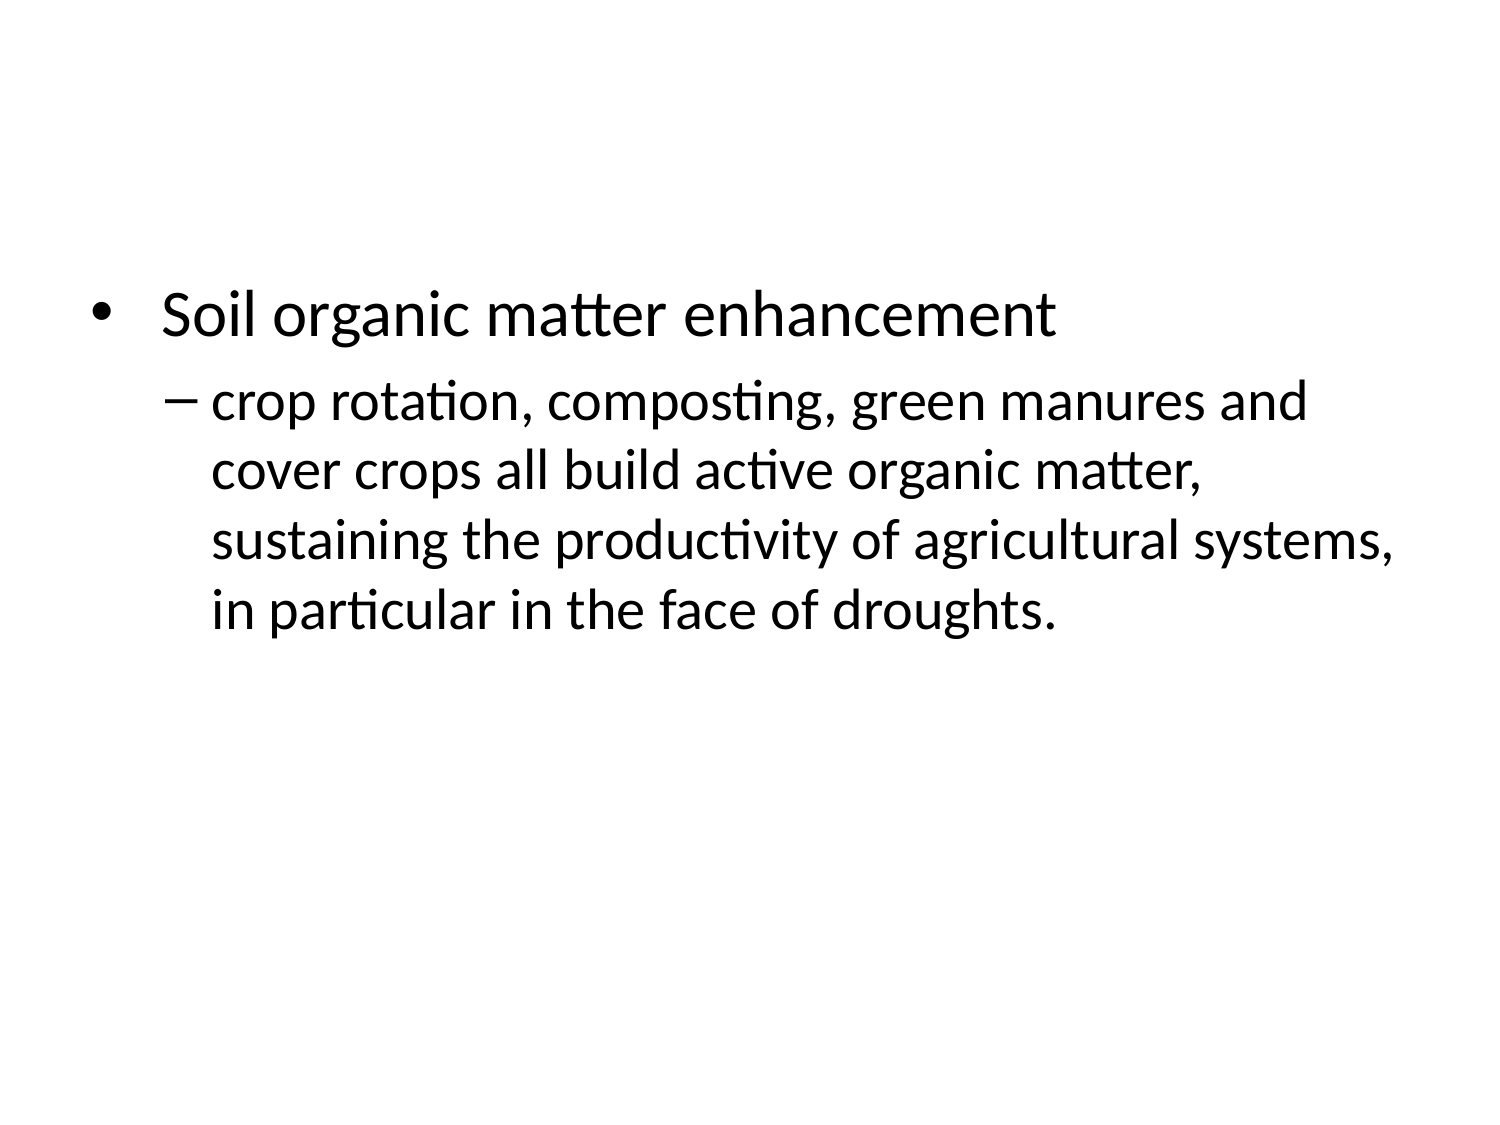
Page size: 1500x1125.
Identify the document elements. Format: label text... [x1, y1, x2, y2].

list Soil organic matter enhancement crop rotation, composting, green manures and cover crops all build active organic matter, sustaining the productivity of agricultural systems, in particular in the face of droughts. [75, 262, 1425, 1005]
